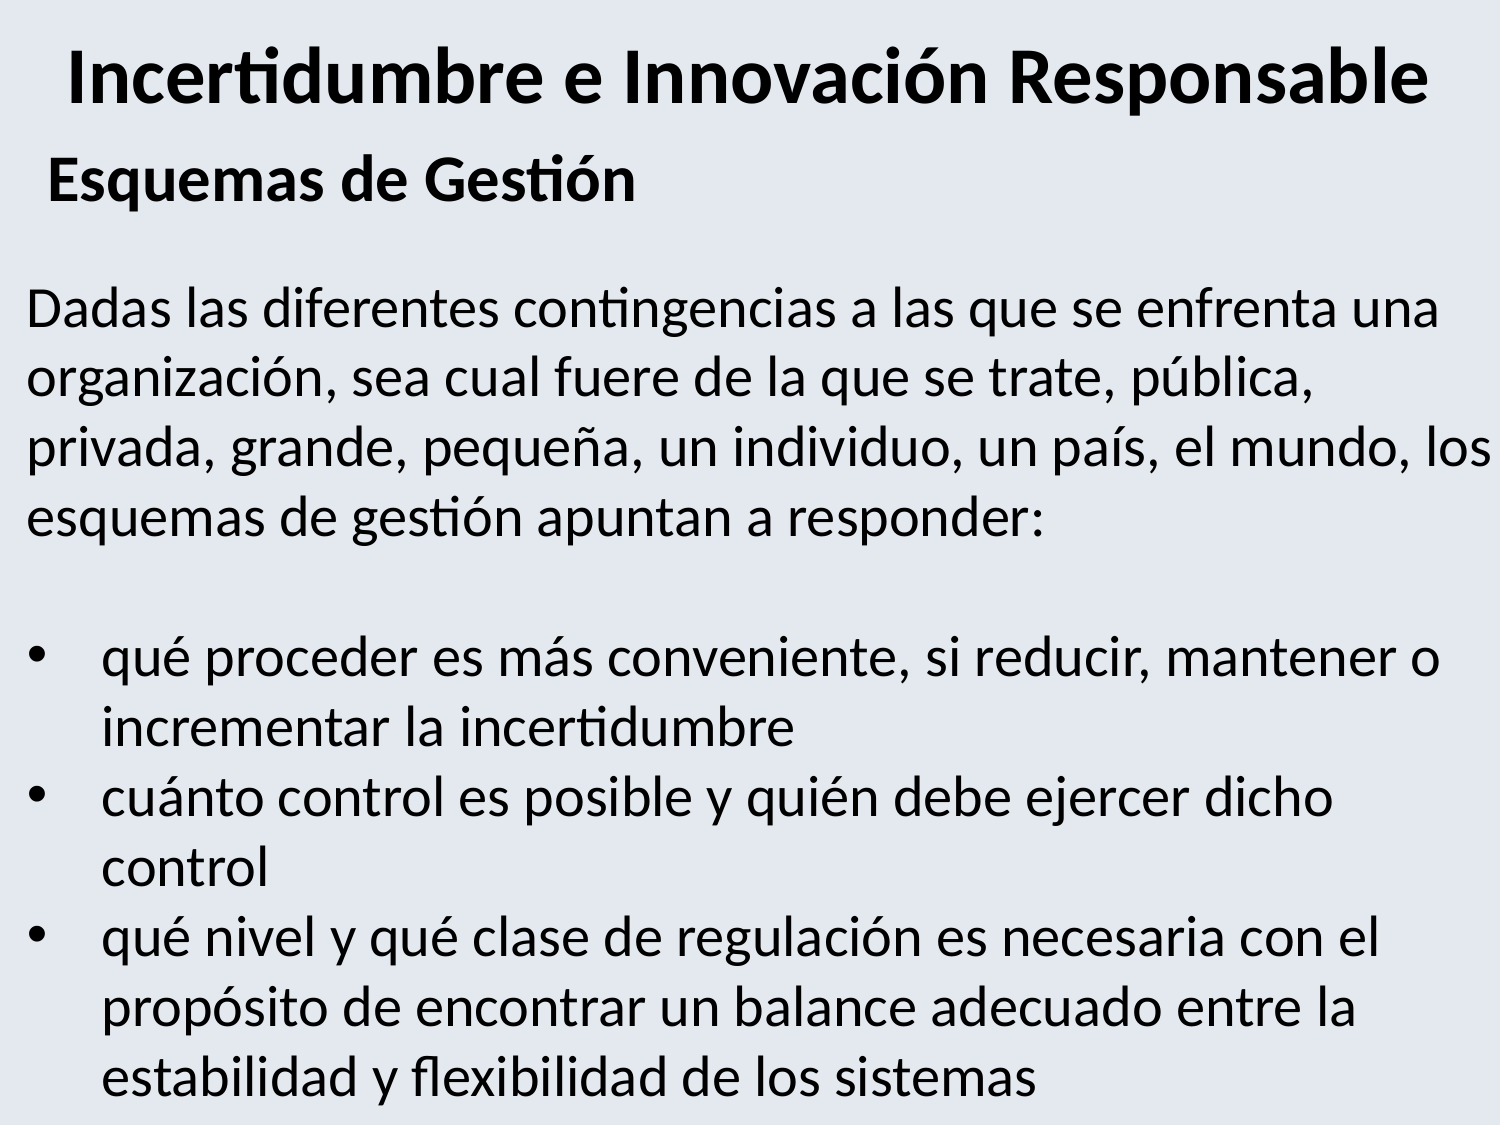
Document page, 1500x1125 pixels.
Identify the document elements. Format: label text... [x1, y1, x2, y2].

title Incertidumbre e Innovación Responsable [0, 4, 1500, 138]
text_box Esquemas de Gestión [32, 127, 653, 222]
text_box Dadas las diferentes contingencias a las que se enfrenta una organización, sea cual fuere de la que se trate, pública, privada, grande, pequeña, un individuo, un país, el mundo, los esquemas de gestión apuntan a responder: qué proceder es más conveniente, si reducir, mantener o incrementar la incertidumbre cuánto control es posible y quién debe ejercer dicho control qué nivel y qué clase de regulación es necesaria con el propósito de encontrar un balance adecuado entre la estabilidad y flexibilidad de los sistemas [12, 261, 1500, 1116]
